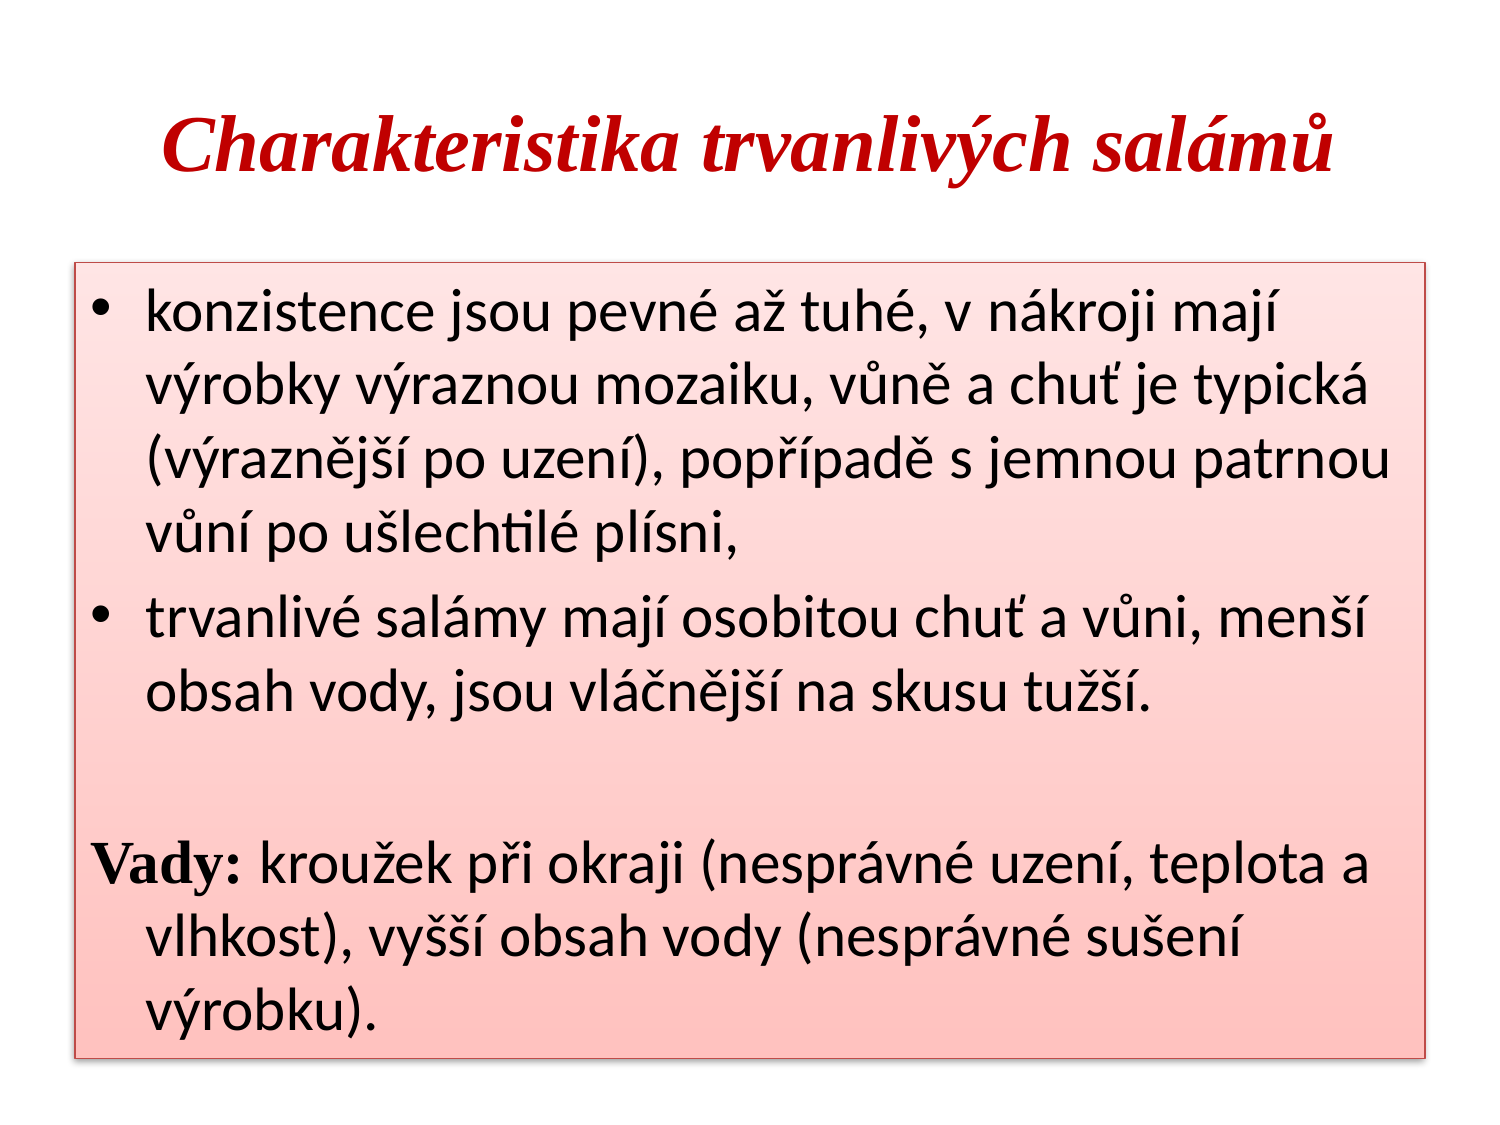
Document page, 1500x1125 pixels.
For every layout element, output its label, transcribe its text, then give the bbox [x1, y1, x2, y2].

title Charakteristika trvanlivých salámů [75, 45, 1425, 233]
list konzistence jsou pevné až tuhé, v nákroji mají výrobky výraznou mozaiku, vůně a chuť je typická (výraznější po uzení), popřípadě s jemnou patrnou vůní po ušlechtilé plísni, trvanlivé salámy mají osobitou chuť a vůni, menší obsah vody, jsou vláčnější na skusu tužší. Vady: kroužek při okraji (nesprávné uzení, teplota a vlhkost), vyšší obsah vody (nesprávné sušení výrobku). [74, 262, 1426, 1059]
